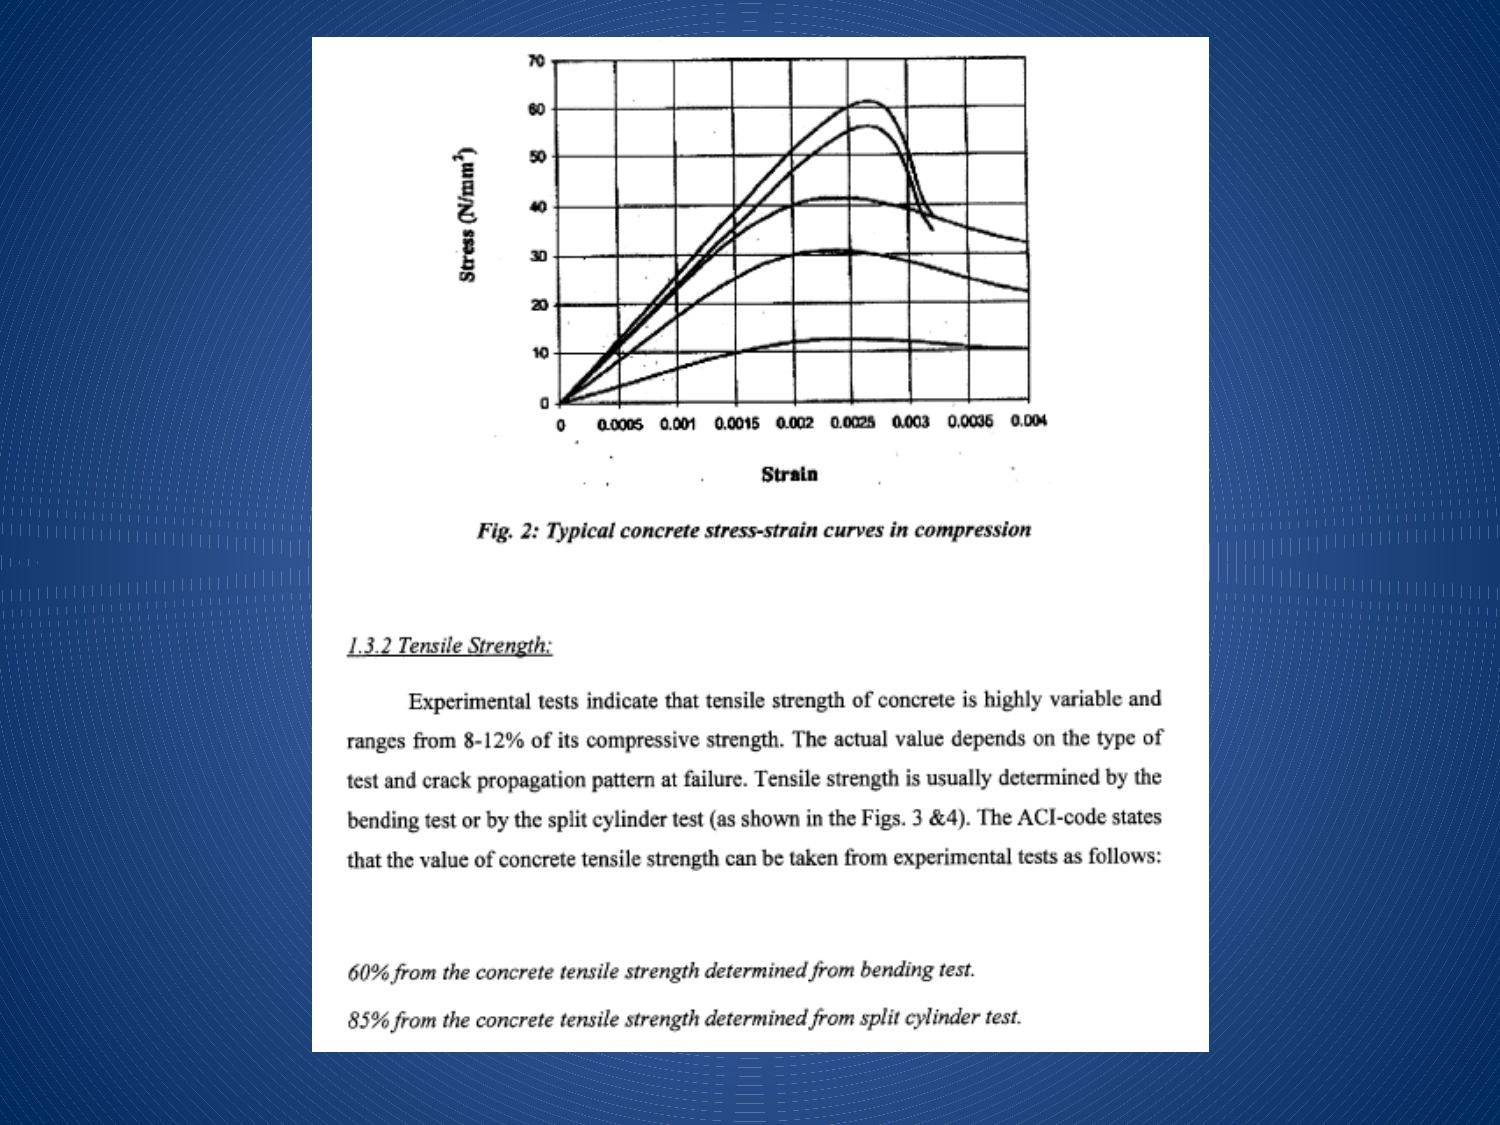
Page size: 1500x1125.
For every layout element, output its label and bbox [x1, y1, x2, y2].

picture [312, 37, 1210, 1052]
